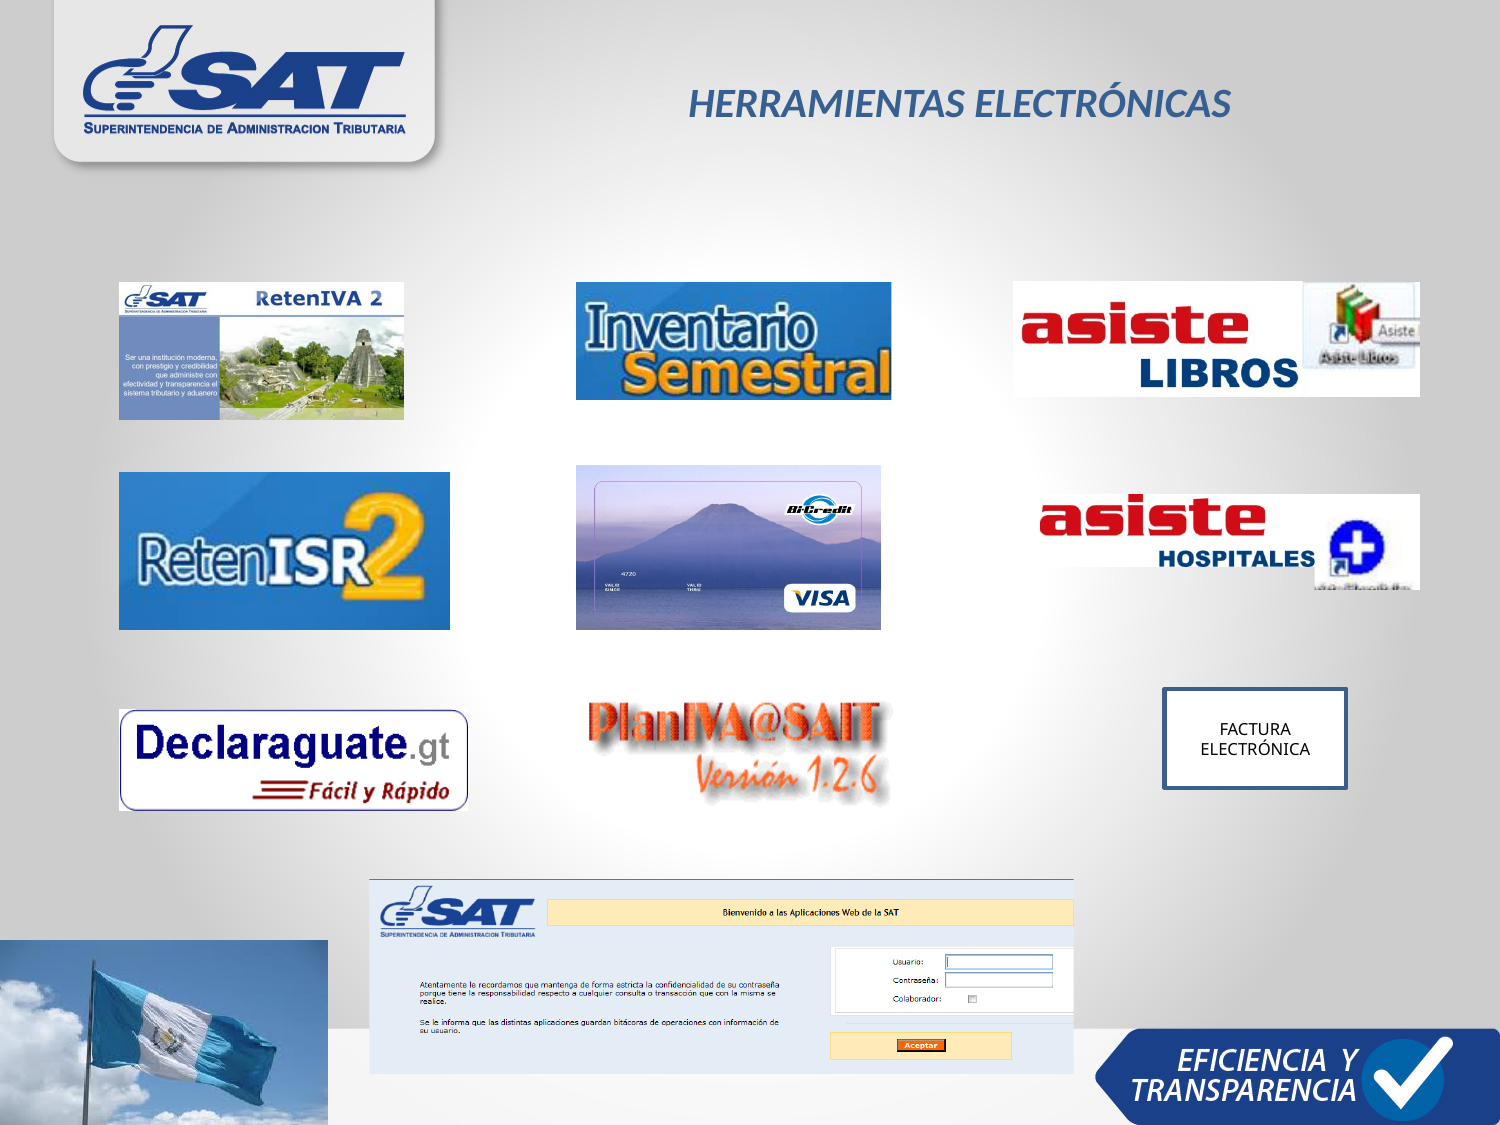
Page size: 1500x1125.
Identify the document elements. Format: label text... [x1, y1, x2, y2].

picture [0, 0, 1500, 1125]
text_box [575, 464, 881, 630]
text_box HERRAMIENTAS ELECTRÓNICAS [478, 67, 1442, 133]
text_box FACTURA ELECTRÓNICA [1162, 687, 1348, 790]
